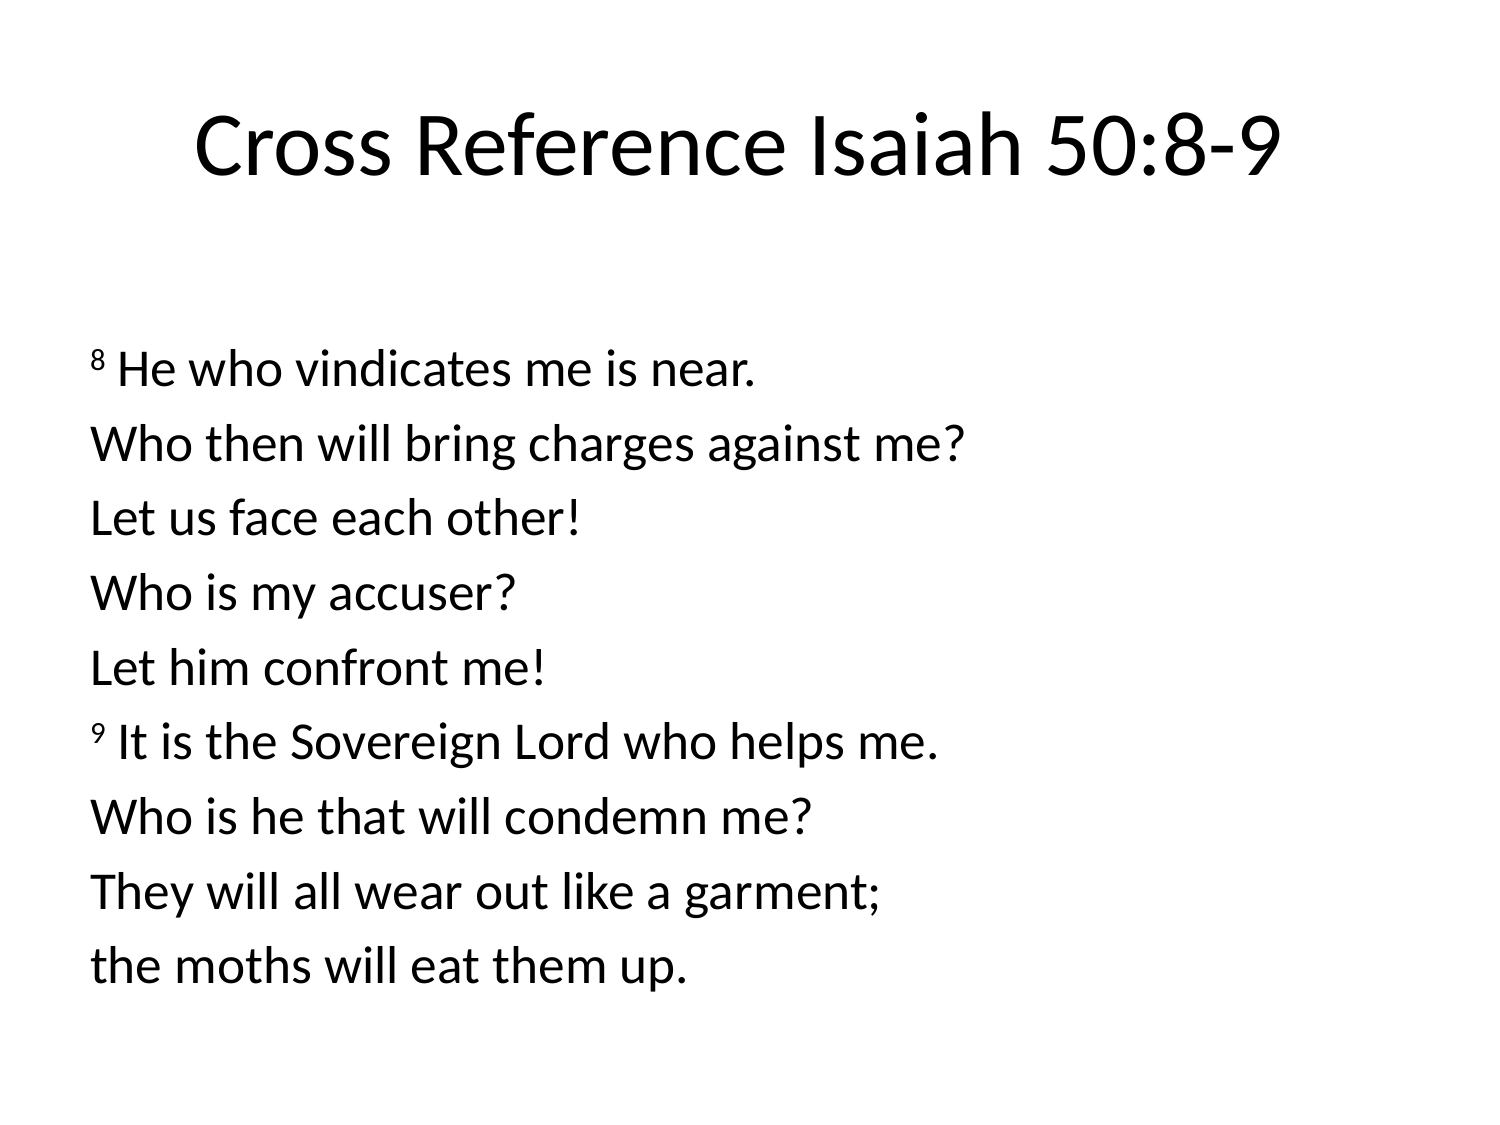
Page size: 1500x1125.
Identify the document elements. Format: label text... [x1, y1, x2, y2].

list 8 He who vindicates me is near. Who then will bring charges against me? Let us face each other! Who is my accuser? Let him confront me! 9 It is the Sovereign Lord who helps me. Who is he that will condemn me? They will all wear out like a garment; the moths will eat them up. [75, 262, 1425, 1005]
title Cross Reference Isaiah 50:8-9 [75, 45, 1425, 233]
